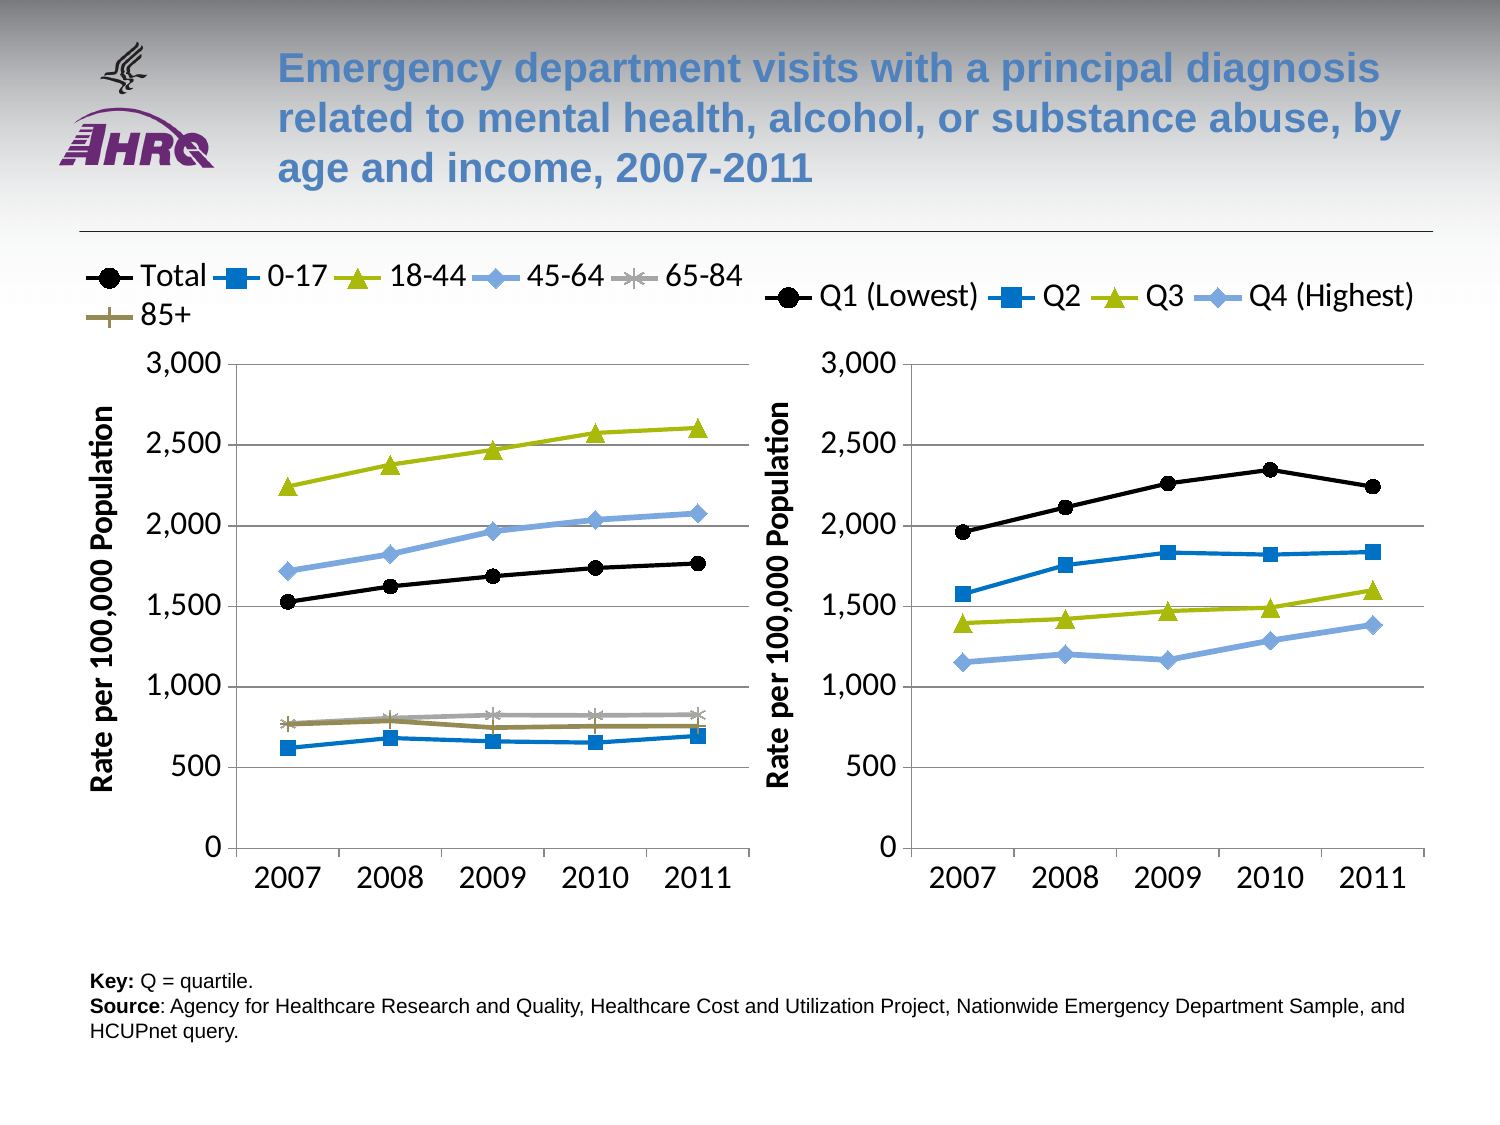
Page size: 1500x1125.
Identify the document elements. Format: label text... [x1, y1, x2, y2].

text_box Key: Q = quartile. Source: Agency for Healthcare Research and Quality, Healthcare Cost and Utilization Project, Nationwide Emergency Department Sample, and HCUPnet query. [74, 960, 1425, 1050]
picture [0, 0, 1500, 1125]
chart [74, 254, 1426, 916]
title Emergency department visits with a principal diagnosis related to mental health, alcohol, or substance abuse, by age and income, 2007-2011 [262, 45, 1425, 188]
